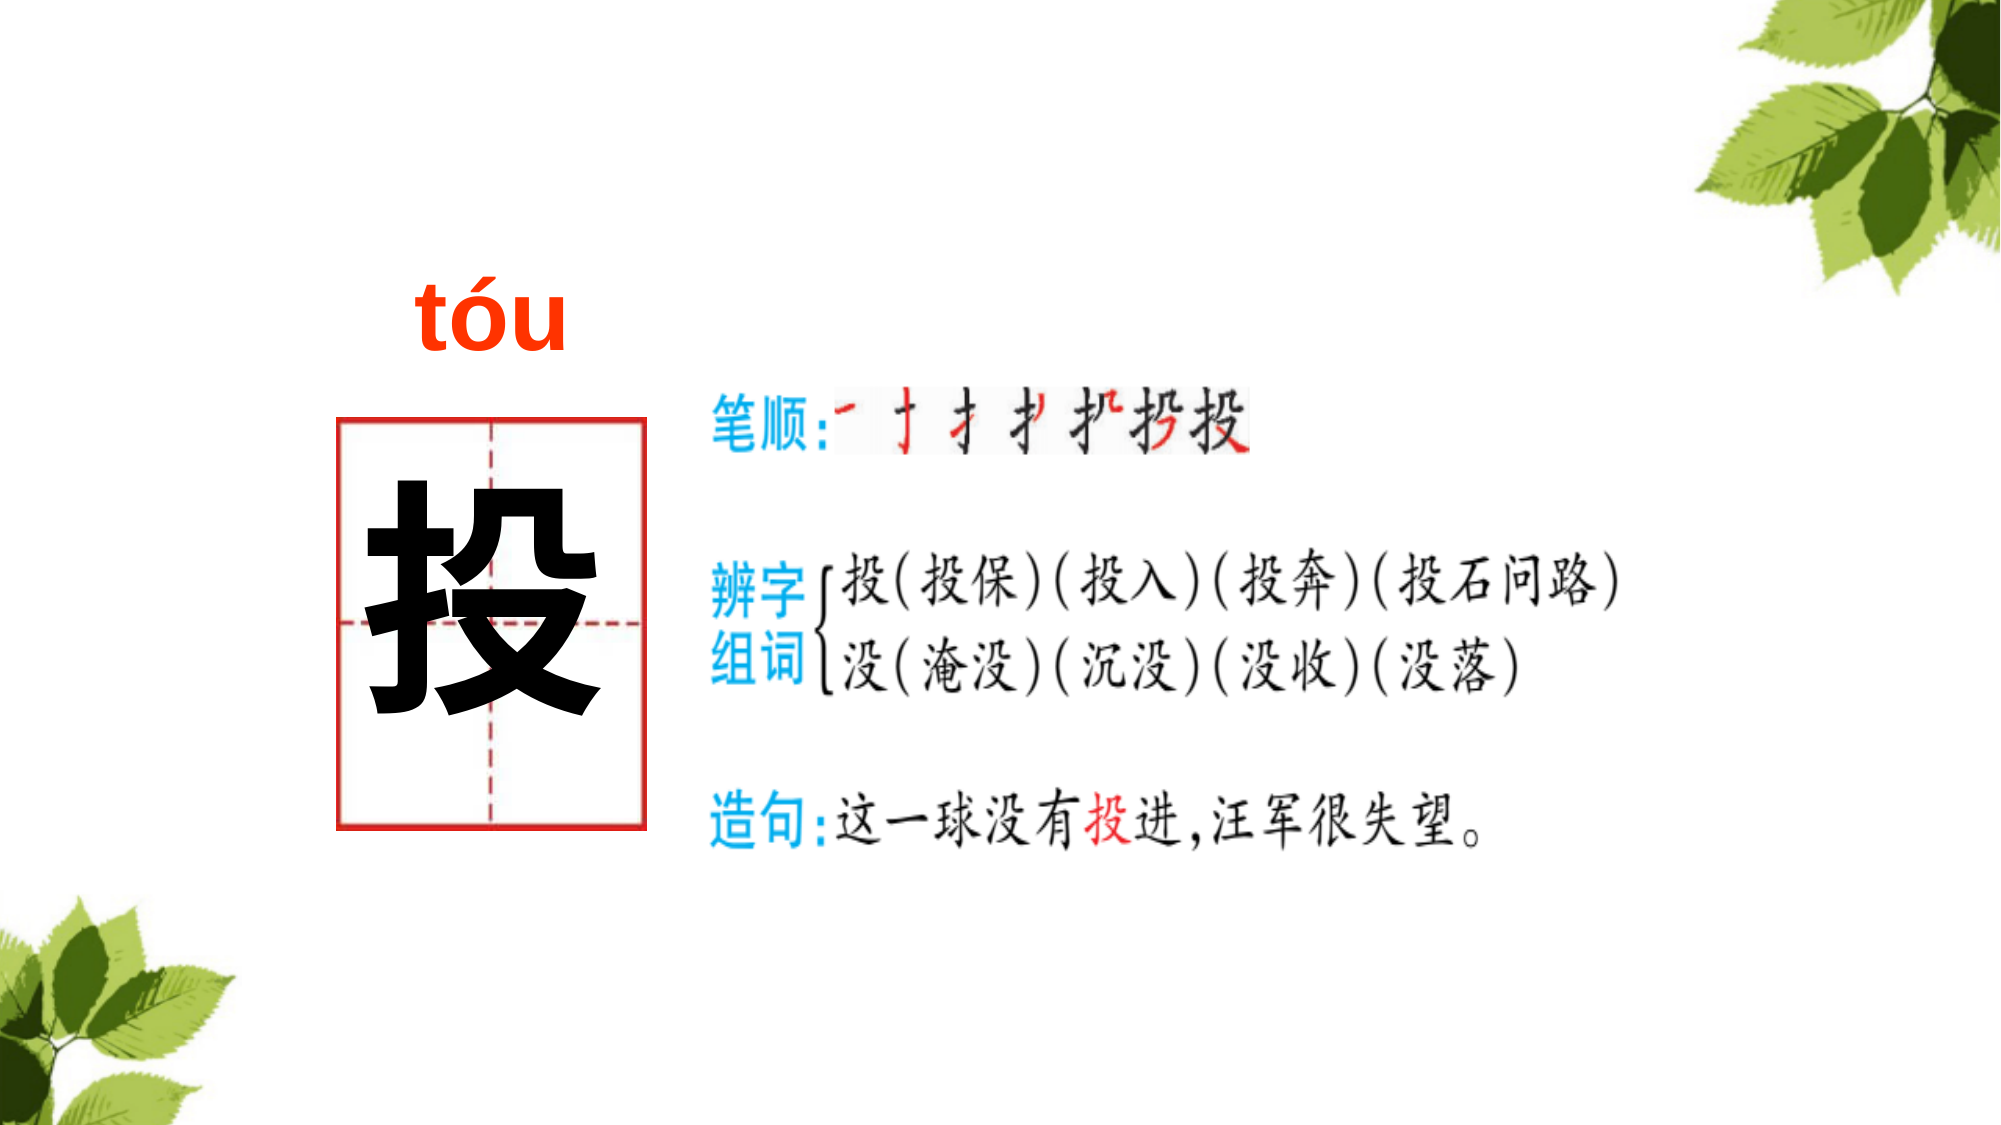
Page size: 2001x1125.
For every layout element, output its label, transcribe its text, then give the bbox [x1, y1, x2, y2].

picture [1687, 0, 2001, 303]
picture [705, 771, 1486, 862]
picture [705, 377, 1264, 476]
text_box tóu [400, 243, 586, 378]
picture [705, 538, 1633, 710]
picture [0, 890, 242, 1125]
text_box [333, 417, 647, 831]
